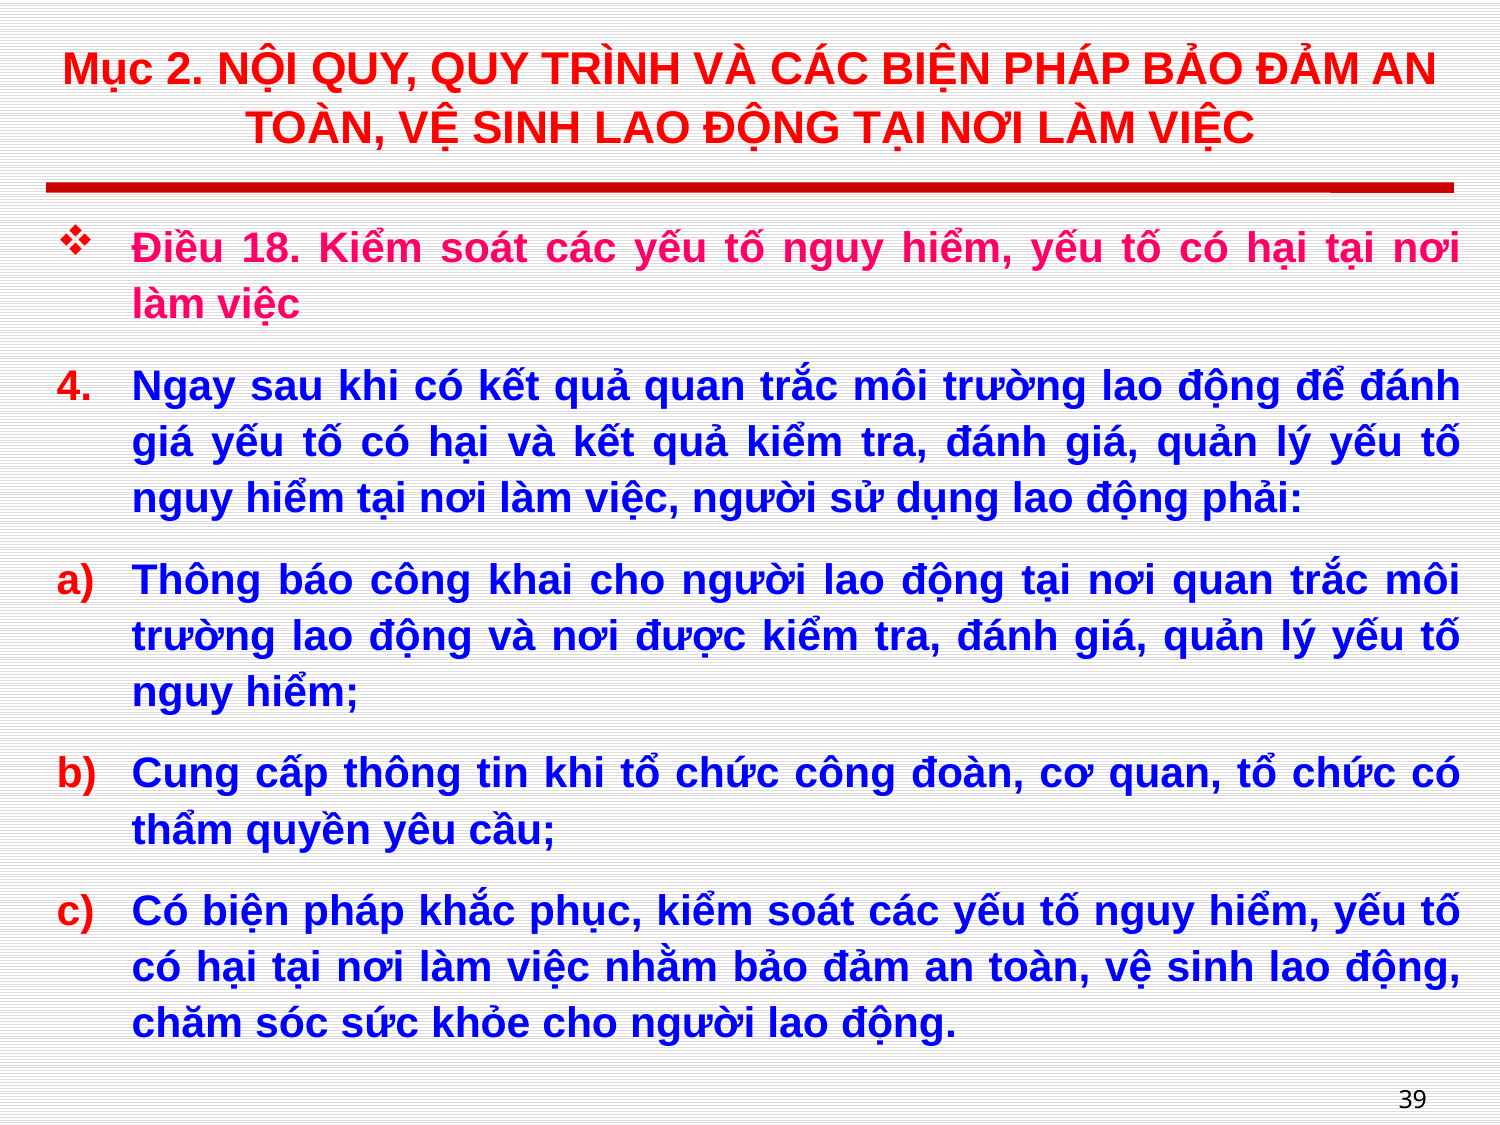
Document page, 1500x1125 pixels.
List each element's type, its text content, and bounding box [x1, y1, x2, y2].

text_box Điều 18. Kiểm soát các yếu tố nguy hiểm, yếu tố có hại tại nơi làm việc Ngay sau khi có kết quả quan trắc môi trường lao động để đánh giá yếu tố có hại và kết quả kiểm tra, đánh giá, quản lý yếu tố nguy hiểm tại nơi làm việc, người sử dụng lao động phải: Thông báo công khai cho người lao động tại nơi quan trắc môi trường lao động và nơi được kiểm tra, đánh giá, quản lý yếu tố nguy hiểm; Cung cấp thông tin khi tổ chức công đoàn, cơ quan, tổ chức có thẩm quyền yêu cầu; Có biện pháp khắc phục, kiểm soát các yếu tố nguy hiểm, yếu tố có hại tại nơi làm việc nhằm bảo đảm an toàn, vệ sinh lao động, chăm sóc sức khỏe cho người lao động. [23, 199, 1477, 1088]
title Mục 2. NỘI QUY, QUY TRÌNH VÀ CÁC BIỆN PHÁP BẢO ĐẢM AN TOÀN, VỆ SINH LAO ĐỘNG TẠI NƠI LÀM VIỆC [38, 24, 1463, 163]
